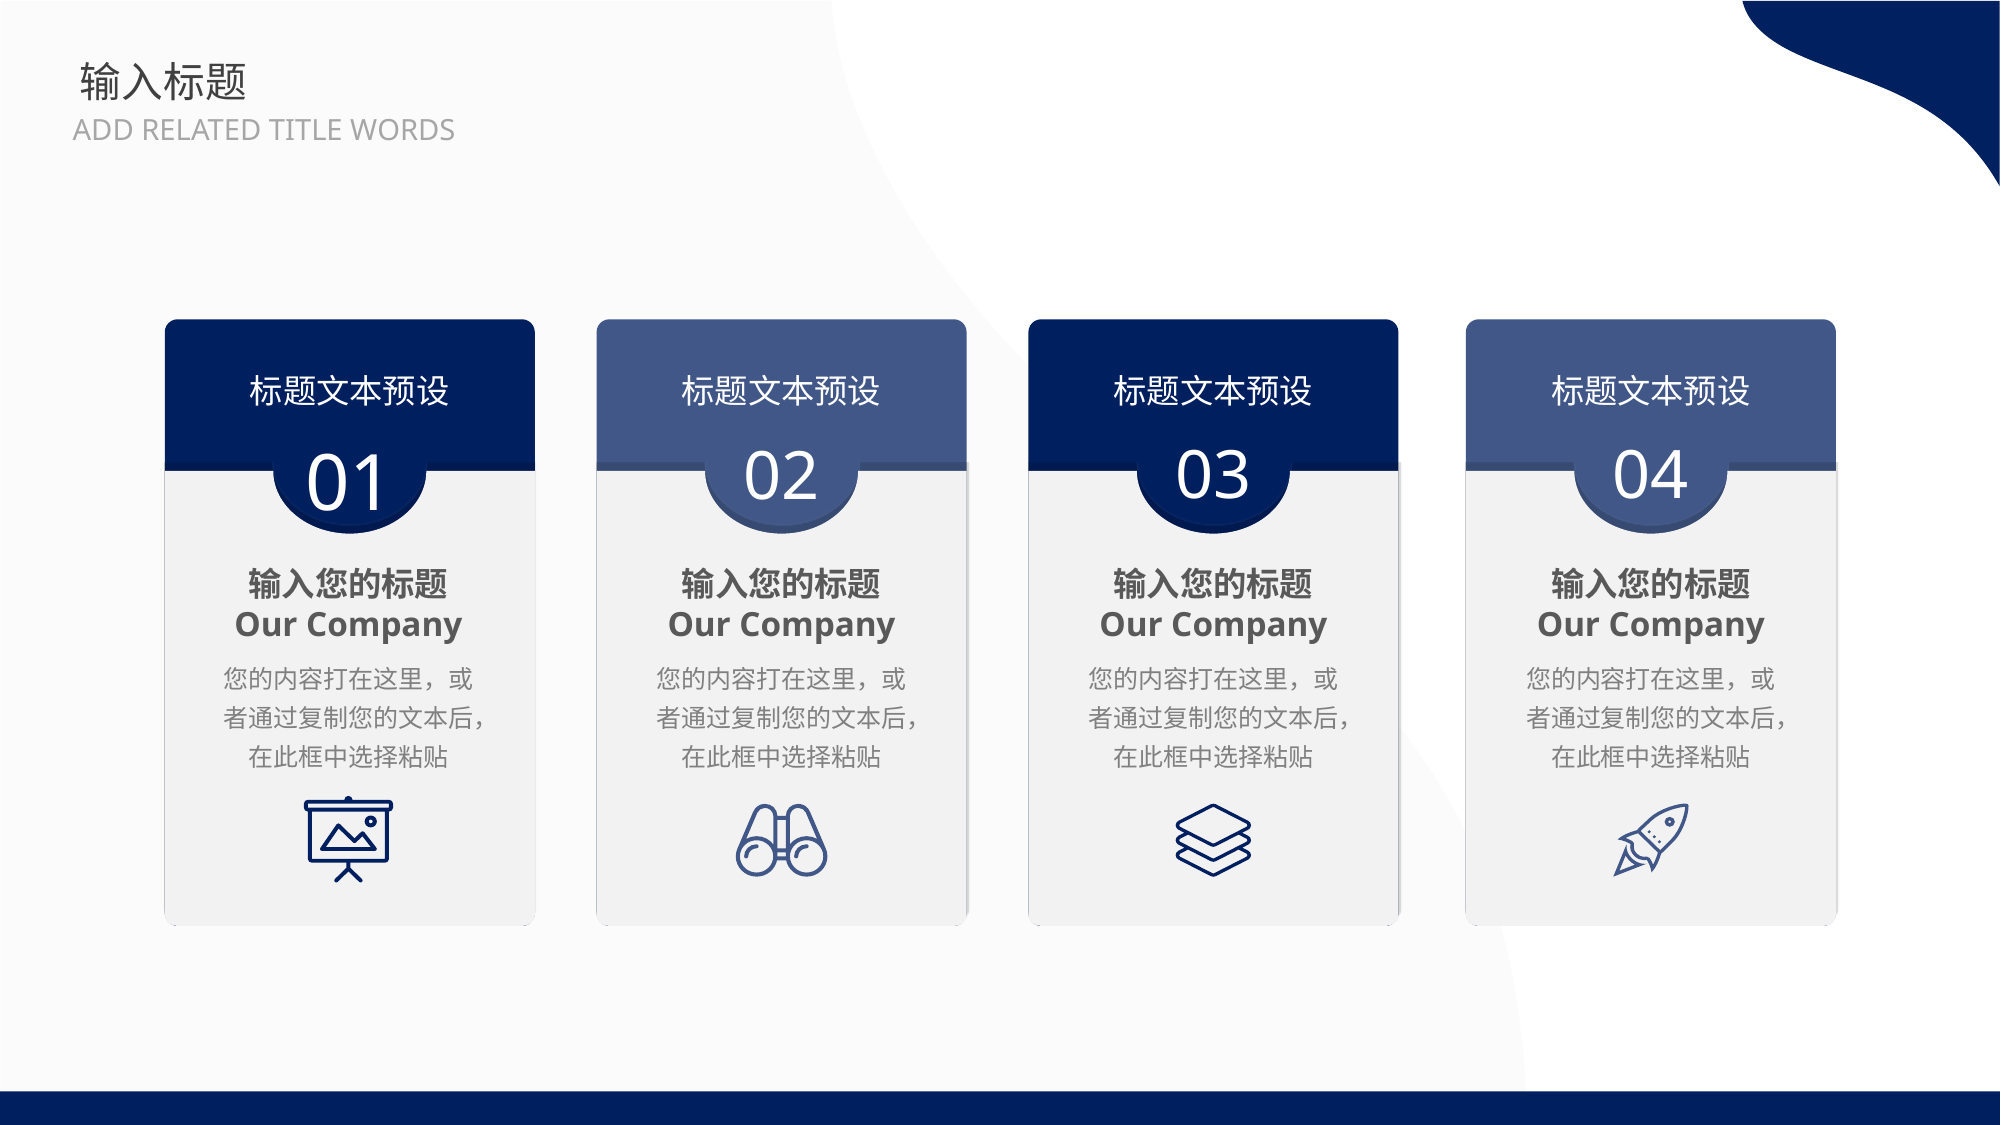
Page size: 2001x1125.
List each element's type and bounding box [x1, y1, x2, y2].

text_box [619, 555, 944, 777]
text_box [0, 0, 2000, 1125]
text_box [1051, 555, 1376, 777]
text_box [1489, 555, 1813, 777]
text_box [186, 555, 511, 777]
